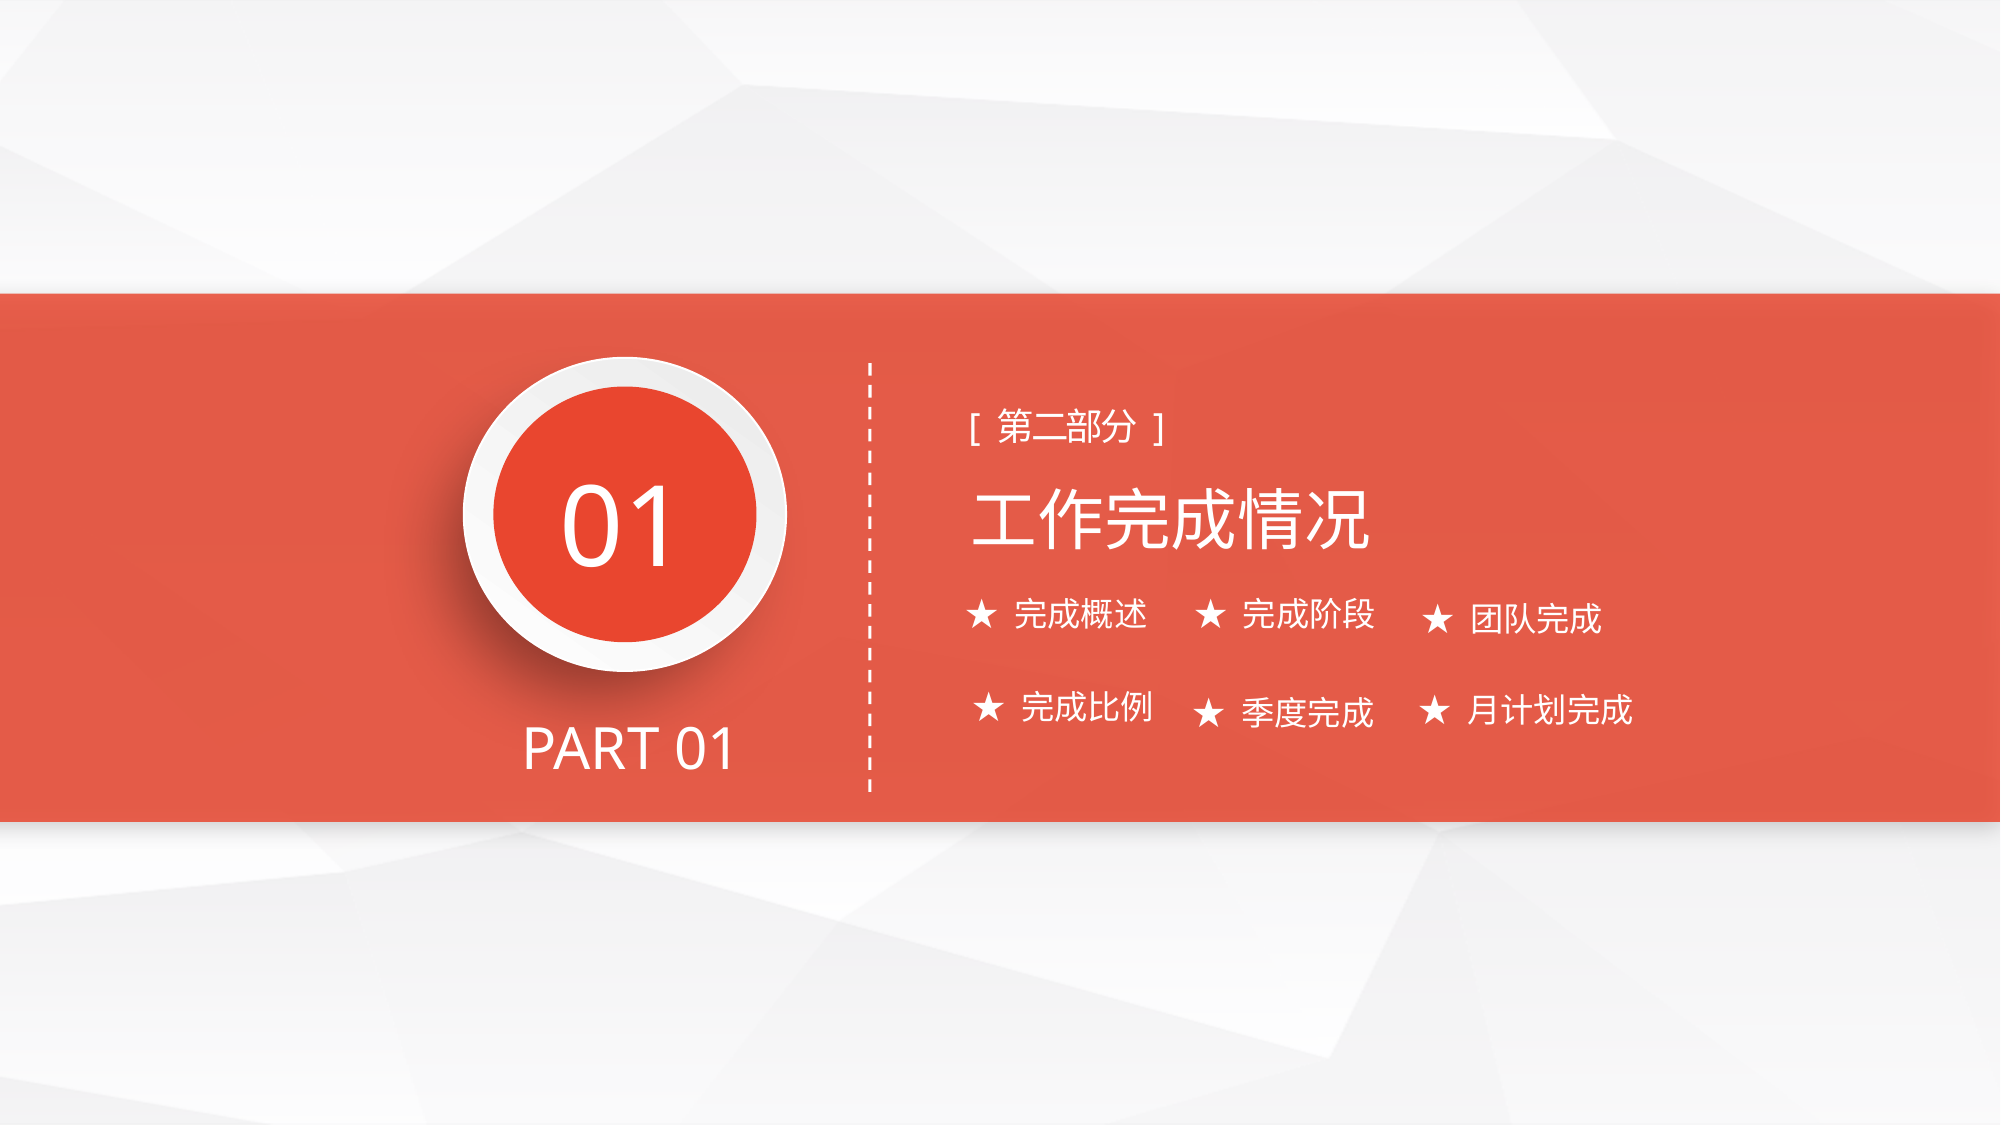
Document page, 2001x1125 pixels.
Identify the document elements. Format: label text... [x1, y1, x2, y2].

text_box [463, 357, 786, 671]
text_box ★ 团队完成 [1408, 591, 1633, 645]
text_box PART 01 [463, 704, 800, 788]
text_box ★ 完成比例 [959, 679, 1175, 733]
text_box [ 第二部分 ] [955, 396, 1291, 455]
text_box ★ 月计划完成 [1405, 682, 1662, 736]
text_box 工作完成情况 [957, 471, 1400, 565]
text_box ★ 完成阶段 [1181, 586, 1397, 640]
text_box ★ 季度完成 [1179, 685, 1395, 740]
picture [0, 0, 2001, 1125]
text_box ★ 完成概述 [952, 586, 1178, 640]
text_box [0, 293, 2000, 823]
